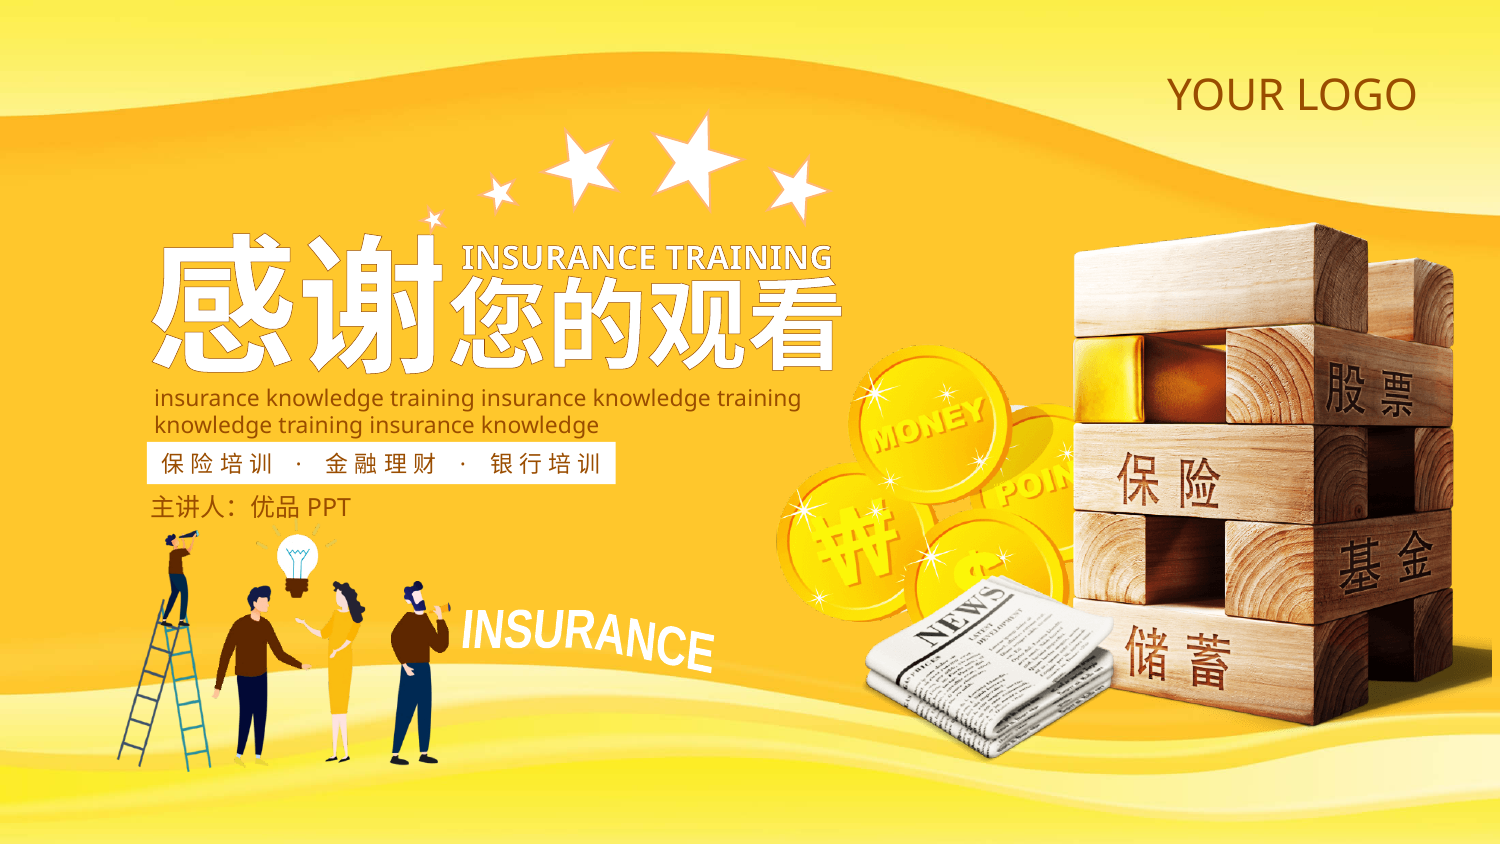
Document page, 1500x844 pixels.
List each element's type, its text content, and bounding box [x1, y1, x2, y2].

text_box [420, 109, 830, 231]
text_box 主讲人：优品PPT [136, 483, 367, 518]
picture [0, 0, 1500, 844]
text_box YOUR LOGO [1152, 59, 1434, 127]
text_box 保险培训 · 金融理财 · 银行培训 [146, 446, 616, 485]
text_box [128, 203, 868, 401]
text_box insurance knowledge training insurance knowledge training knowledge training insurance knowledge [139, 401, 762, 446]
